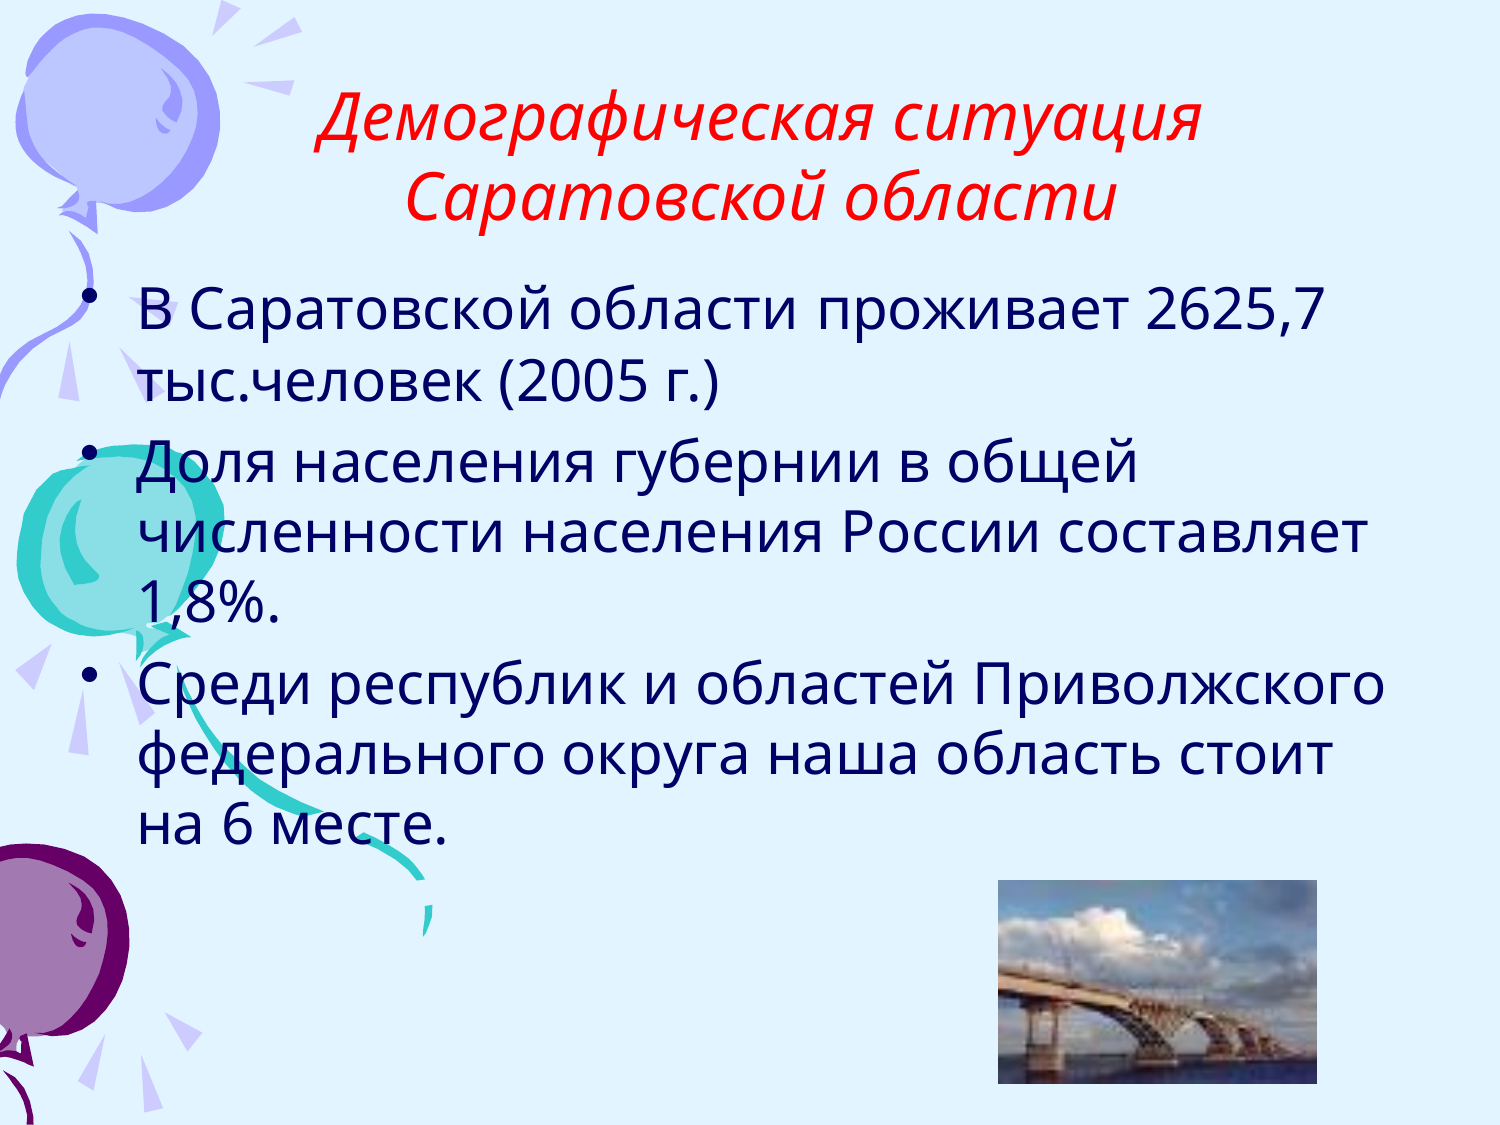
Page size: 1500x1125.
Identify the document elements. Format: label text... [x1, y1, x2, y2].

picture [997, 880, 1318, 1084]
list В Саратовской области проживает 2625,7 тыс.человек (2005 г.) Доля населения губернии в общей численности населения России составляет 1,8%. Среди республик и областей Приволжского федерального округа наша область стоит на 6 месте. [64, 255, 1416, 987]
text_box Демографическая ситуация Саратовской области [112, 66, 1412, 241]
